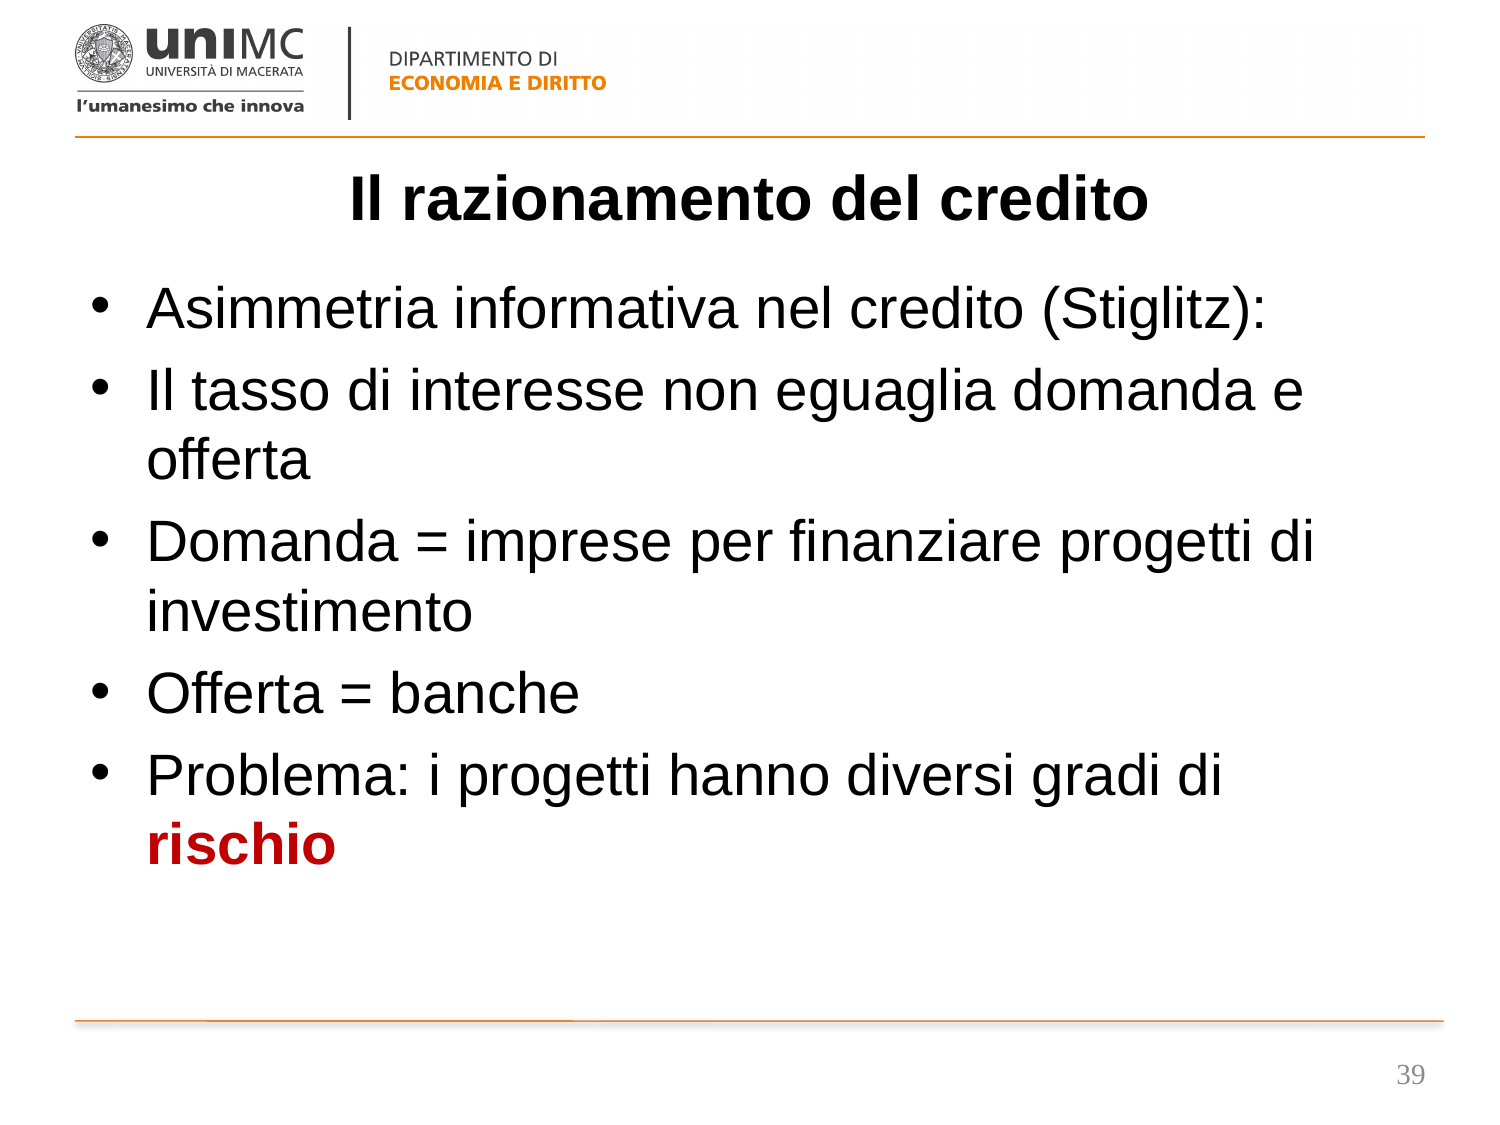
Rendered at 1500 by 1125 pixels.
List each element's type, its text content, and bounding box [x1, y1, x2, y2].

slide_number 39 [1091, 1042, 1442, 1103]
picture [75, 24, 1425, 138]
title Il razionamento del credito [75, 149, 1425, 241]
list Asimmetria informativa nel credito (Stiglitz): Il tasso di interesse non eguaglia domanda e offerta Domanda = imprese per finanziare progetti di investimento Offerta = banche Problema: i progetti hanno diversi gradi di rischio [75, 262, 1425, 1005]
